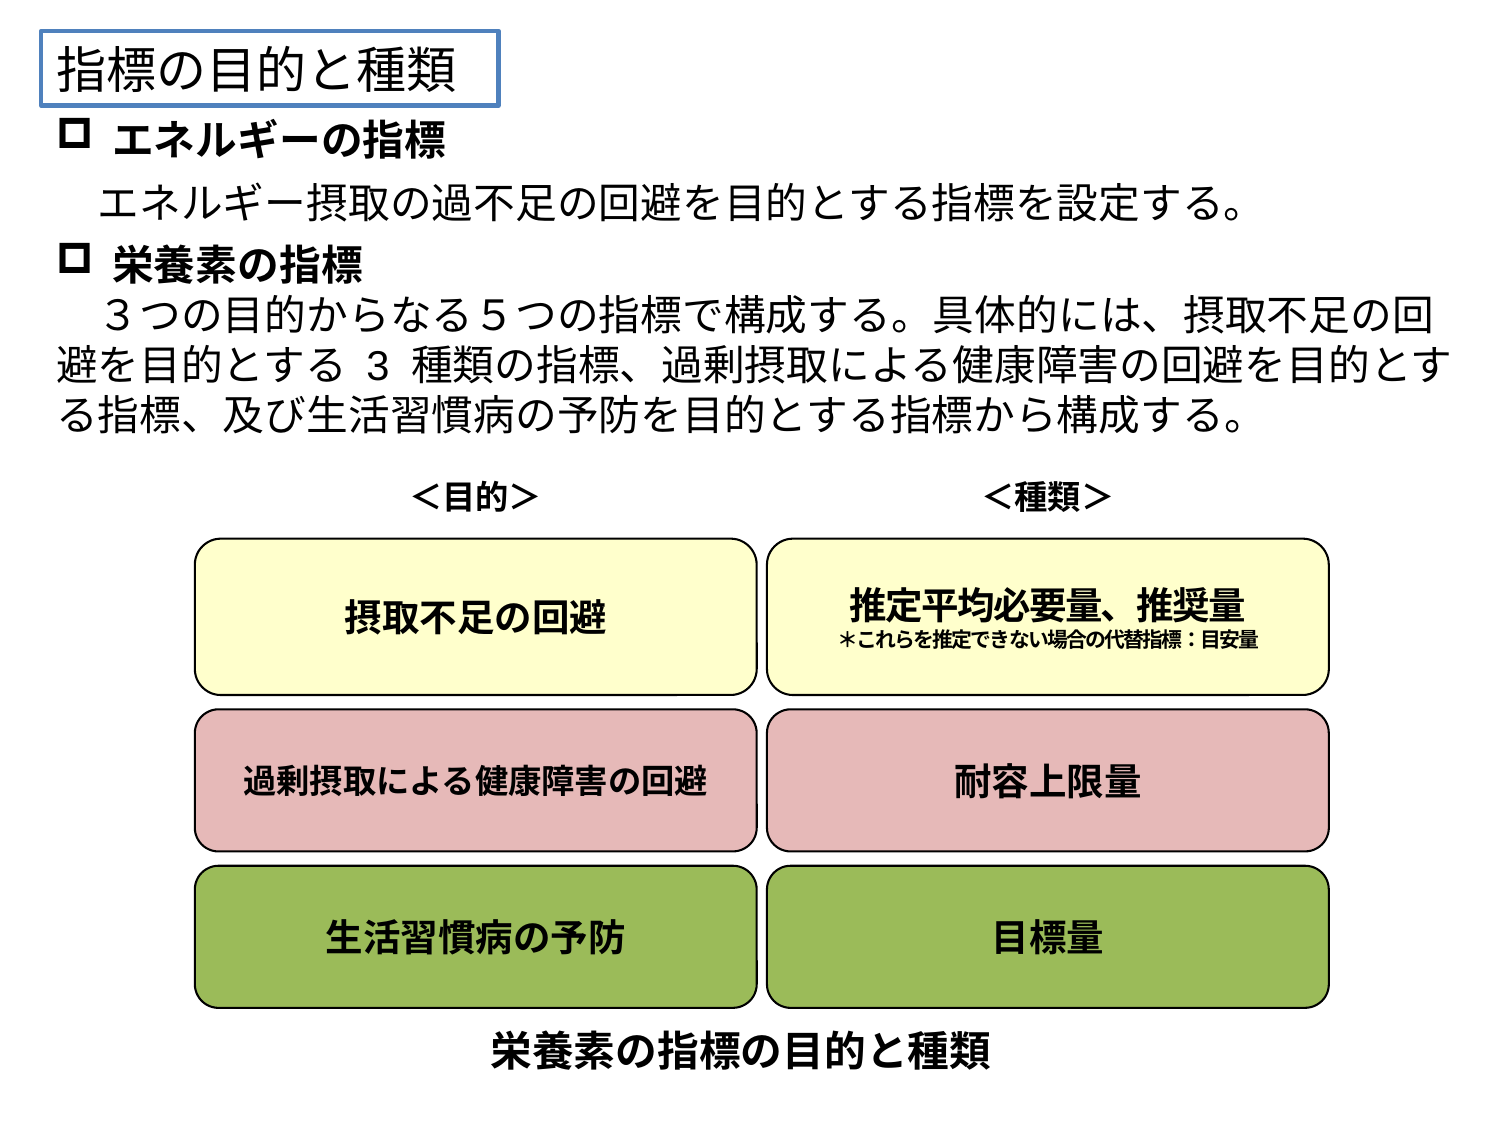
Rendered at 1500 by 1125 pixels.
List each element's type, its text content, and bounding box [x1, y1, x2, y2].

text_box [194, 464, 1329, 1009]
text_box 栄養素の指標の目的と種類 [475, 1017, 1020, 1083]
text_box 指標の目的と種類 [39, 29, 501, 108]
text_box エネルギーの指標 エネルギー摂取の過不足の回避を目的とする指標を設定する。 栄養素の指標 ３つの目的からなる５つの指標で構成する。具体的には、摂取不足の回避を目的とする 3 種類の指標、過剰摂取による健康障害の回避を目的とする指標、及び生活習慣病の予防を目的とする指標から構成する。 [41, 106, 1483, 507]
